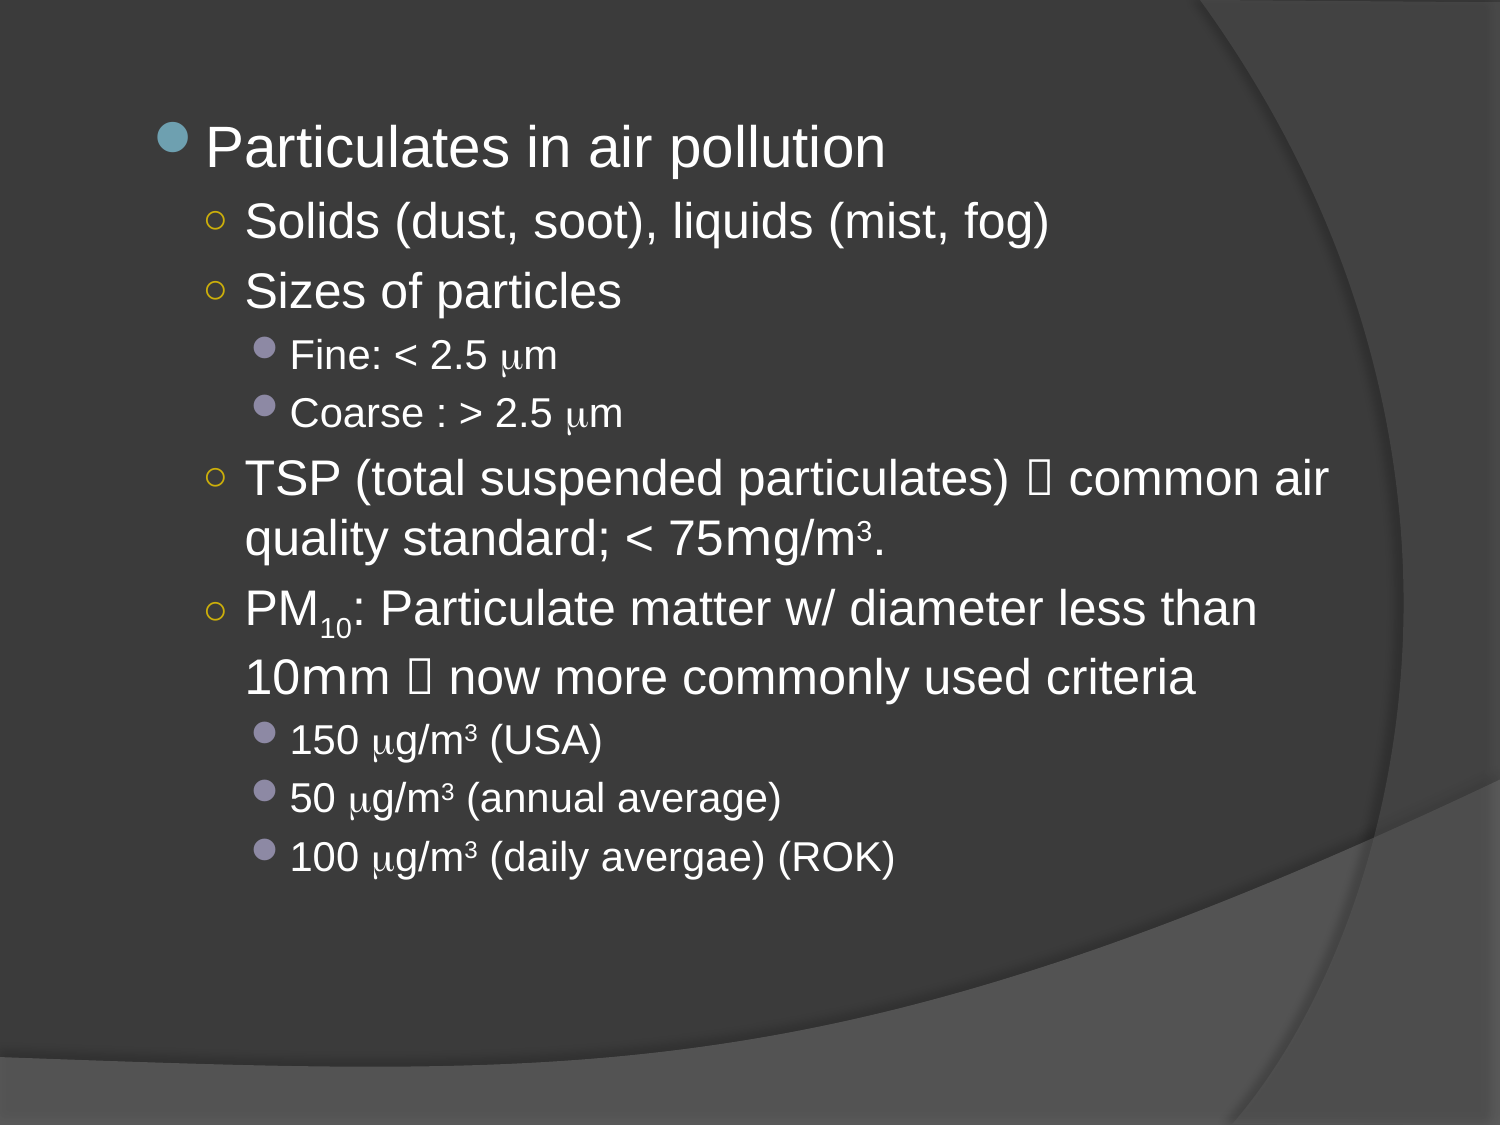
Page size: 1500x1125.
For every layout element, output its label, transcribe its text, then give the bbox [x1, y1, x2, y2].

list Particulates in air pollution Solids (dust, soot), liquids (mist, fog) Sizes of particles Fine: < 2.5 mm Coarse : > 2.5 mm TSP (total suspended particulates)  common air quality standard; < 75mg/m3. PM10: Particulate matter w/ diameter less than 10mm  now more commonly used criteria 150 mg/m3 (USA) 50 mg/m3 (annual average) 100 mg/m3 (daily avergae) (ROK) [64, 101, 1412, 1094]
